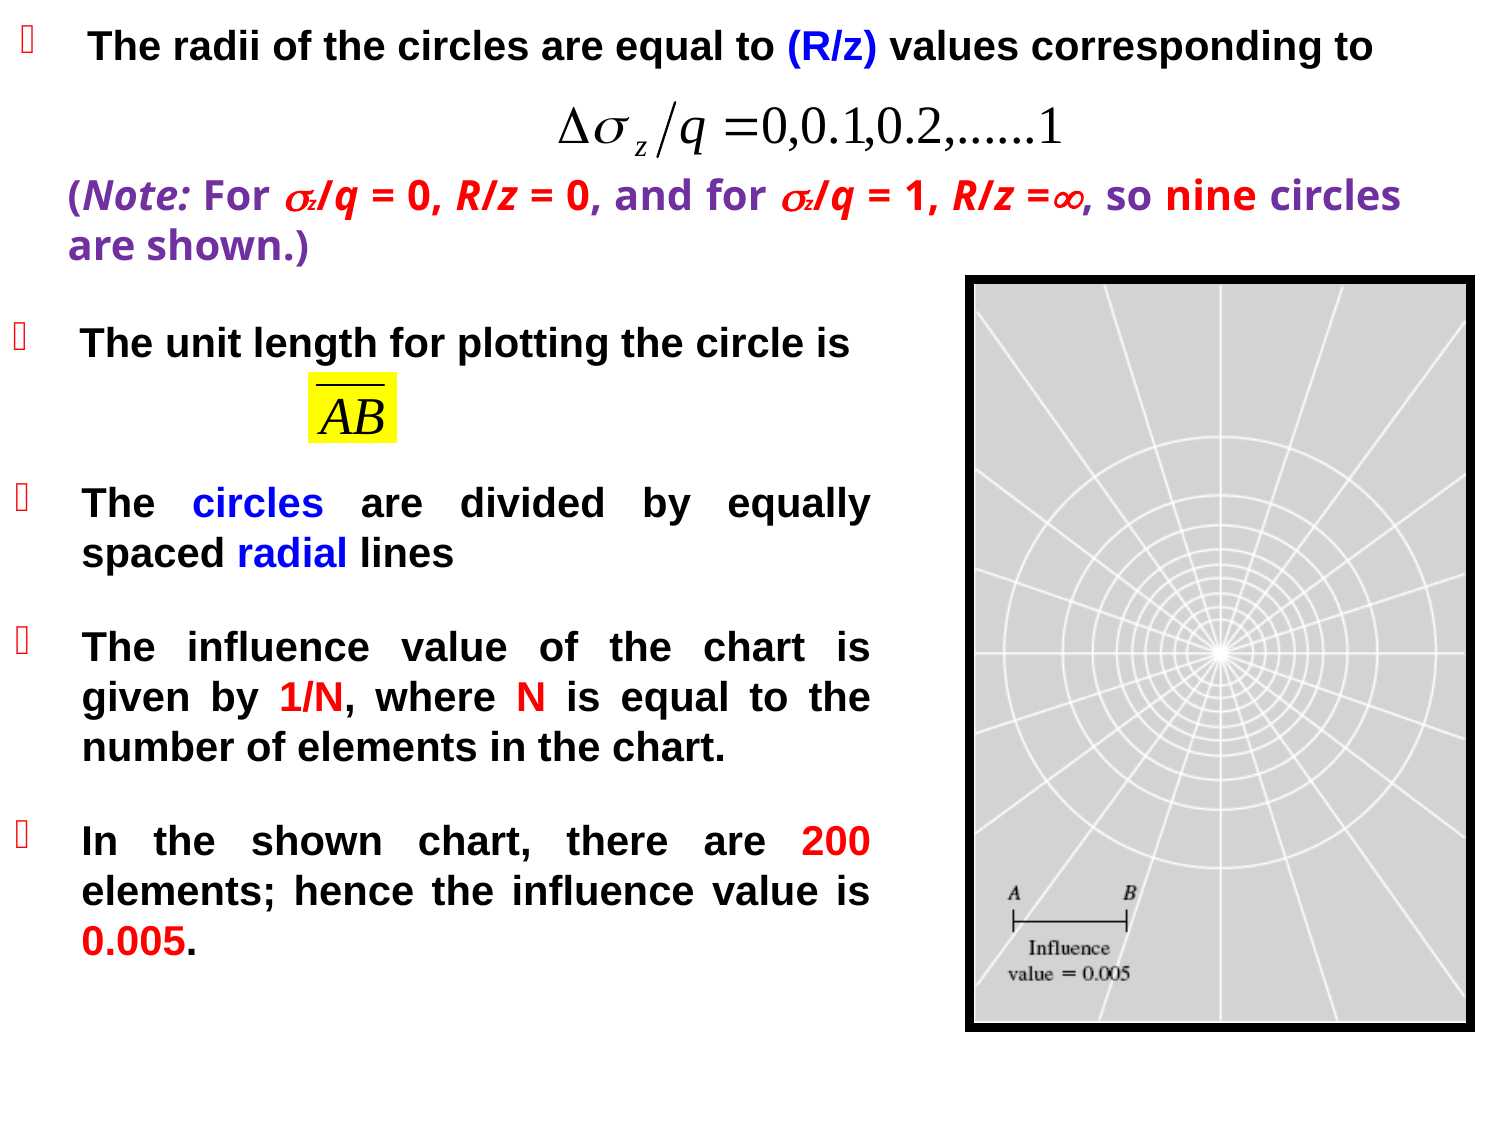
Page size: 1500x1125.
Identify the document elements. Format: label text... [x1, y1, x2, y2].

text_box The circles are divided by equally spaced radial lines [0, 468, 886, 584]
text_box In the shown chart, there are 200 elements; hence the influence value is 0.005. [0, 806, 886, 972]
text_box The radii of the circles are equal to (R/z) values corresponding to [5, 11, 1500, 77]
text_box (Note: For sz/q = 0, R/z = 0, and for sz/q = 1, R/z =, so nine circles are shown.) [53, 161, 1417, 277]
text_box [307, 371, 397, 444]
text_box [548, 89, 1071, 167]
text_box The influence value of the chart is given by 1/N, where N is equal to the number of elements in the chart. [0, 612, 887, 778]
picture [974, 283, 1467, 1024]
text_box The unit length for plotting the circle is [0, 308, 884, 373]
